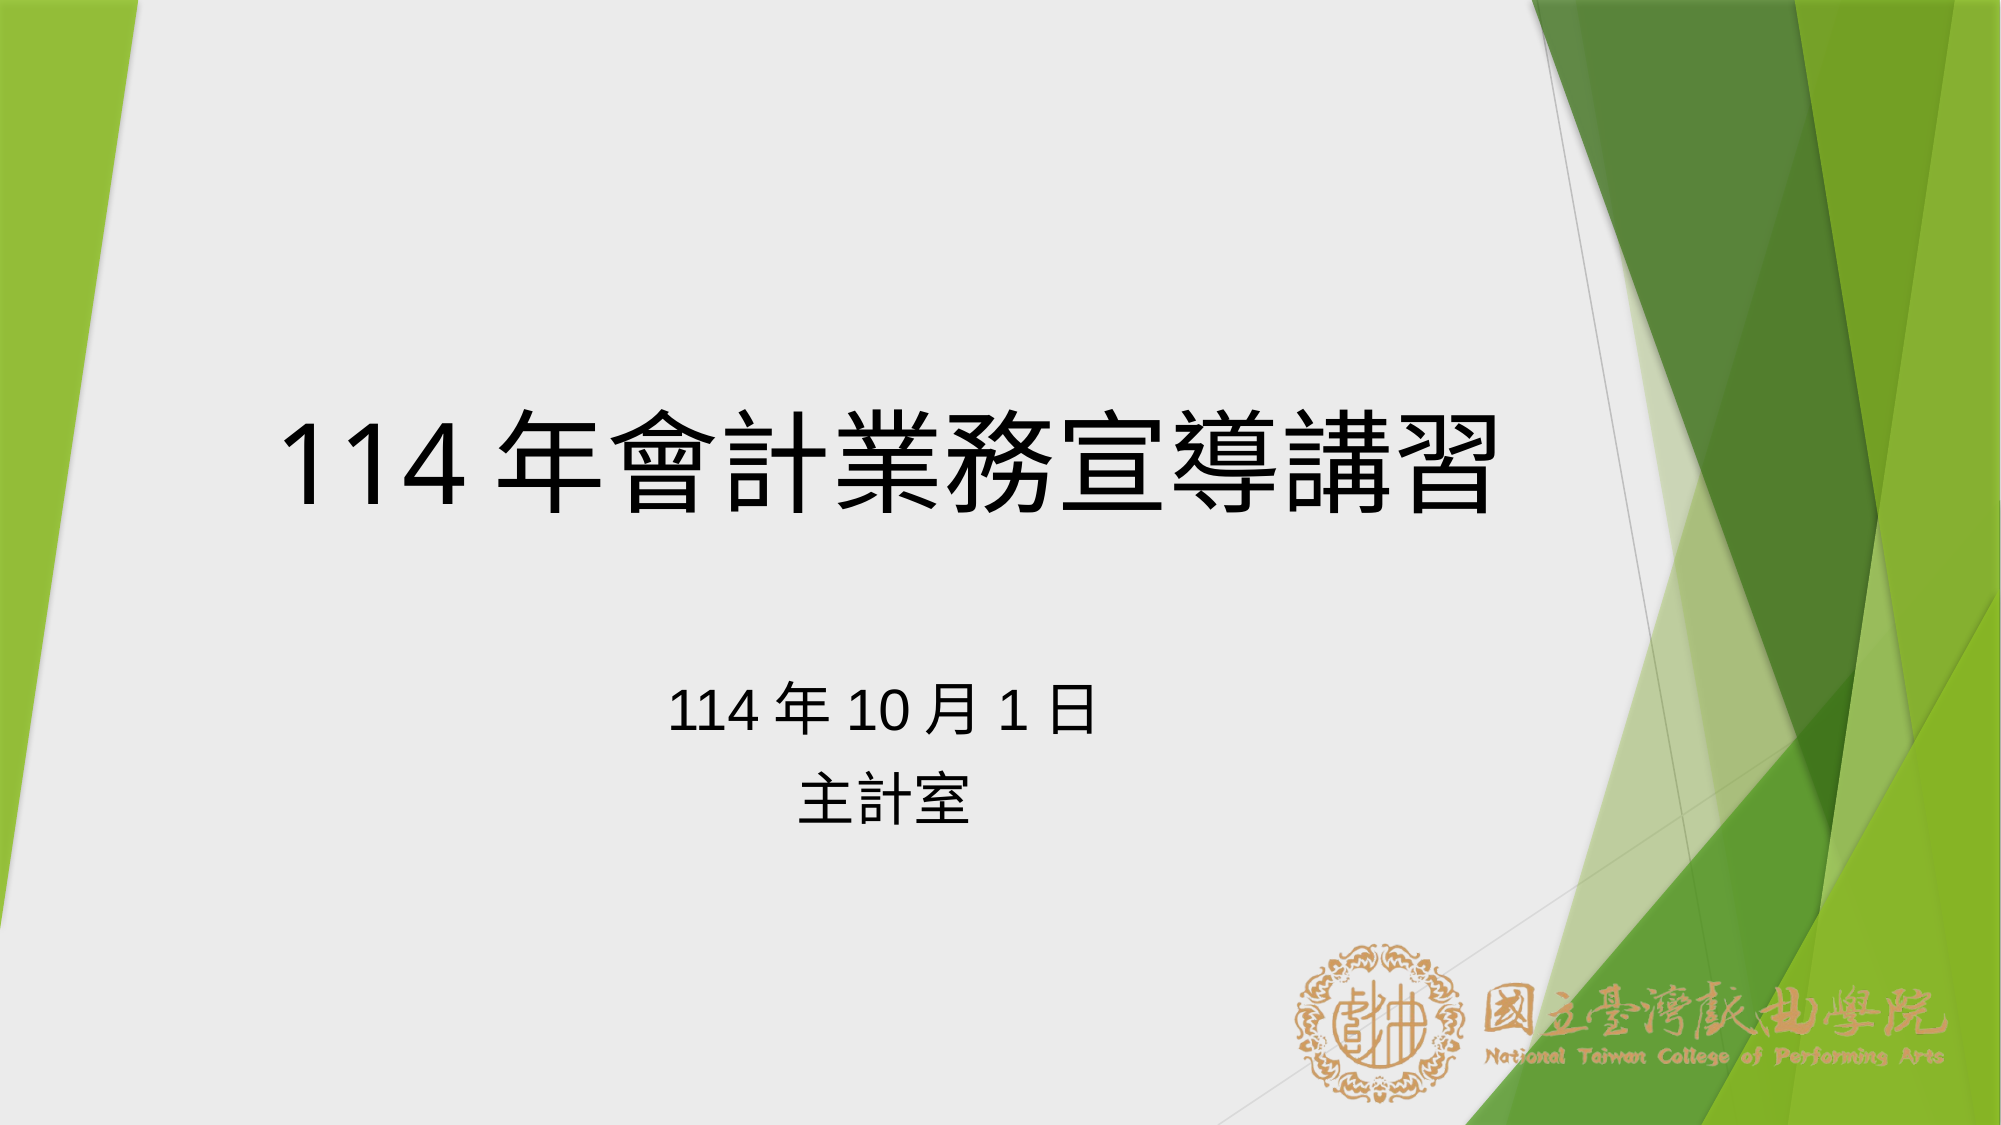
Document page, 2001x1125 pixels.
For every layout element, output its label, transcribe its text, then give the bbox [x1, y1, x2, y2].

picture [1275, 937, 1966, 1110]
title 114年會計業務宣導講習 [247, 265, 1522, 536]
subtitle 114年10月1日 主計室 [247, 664, 1522, 845]
